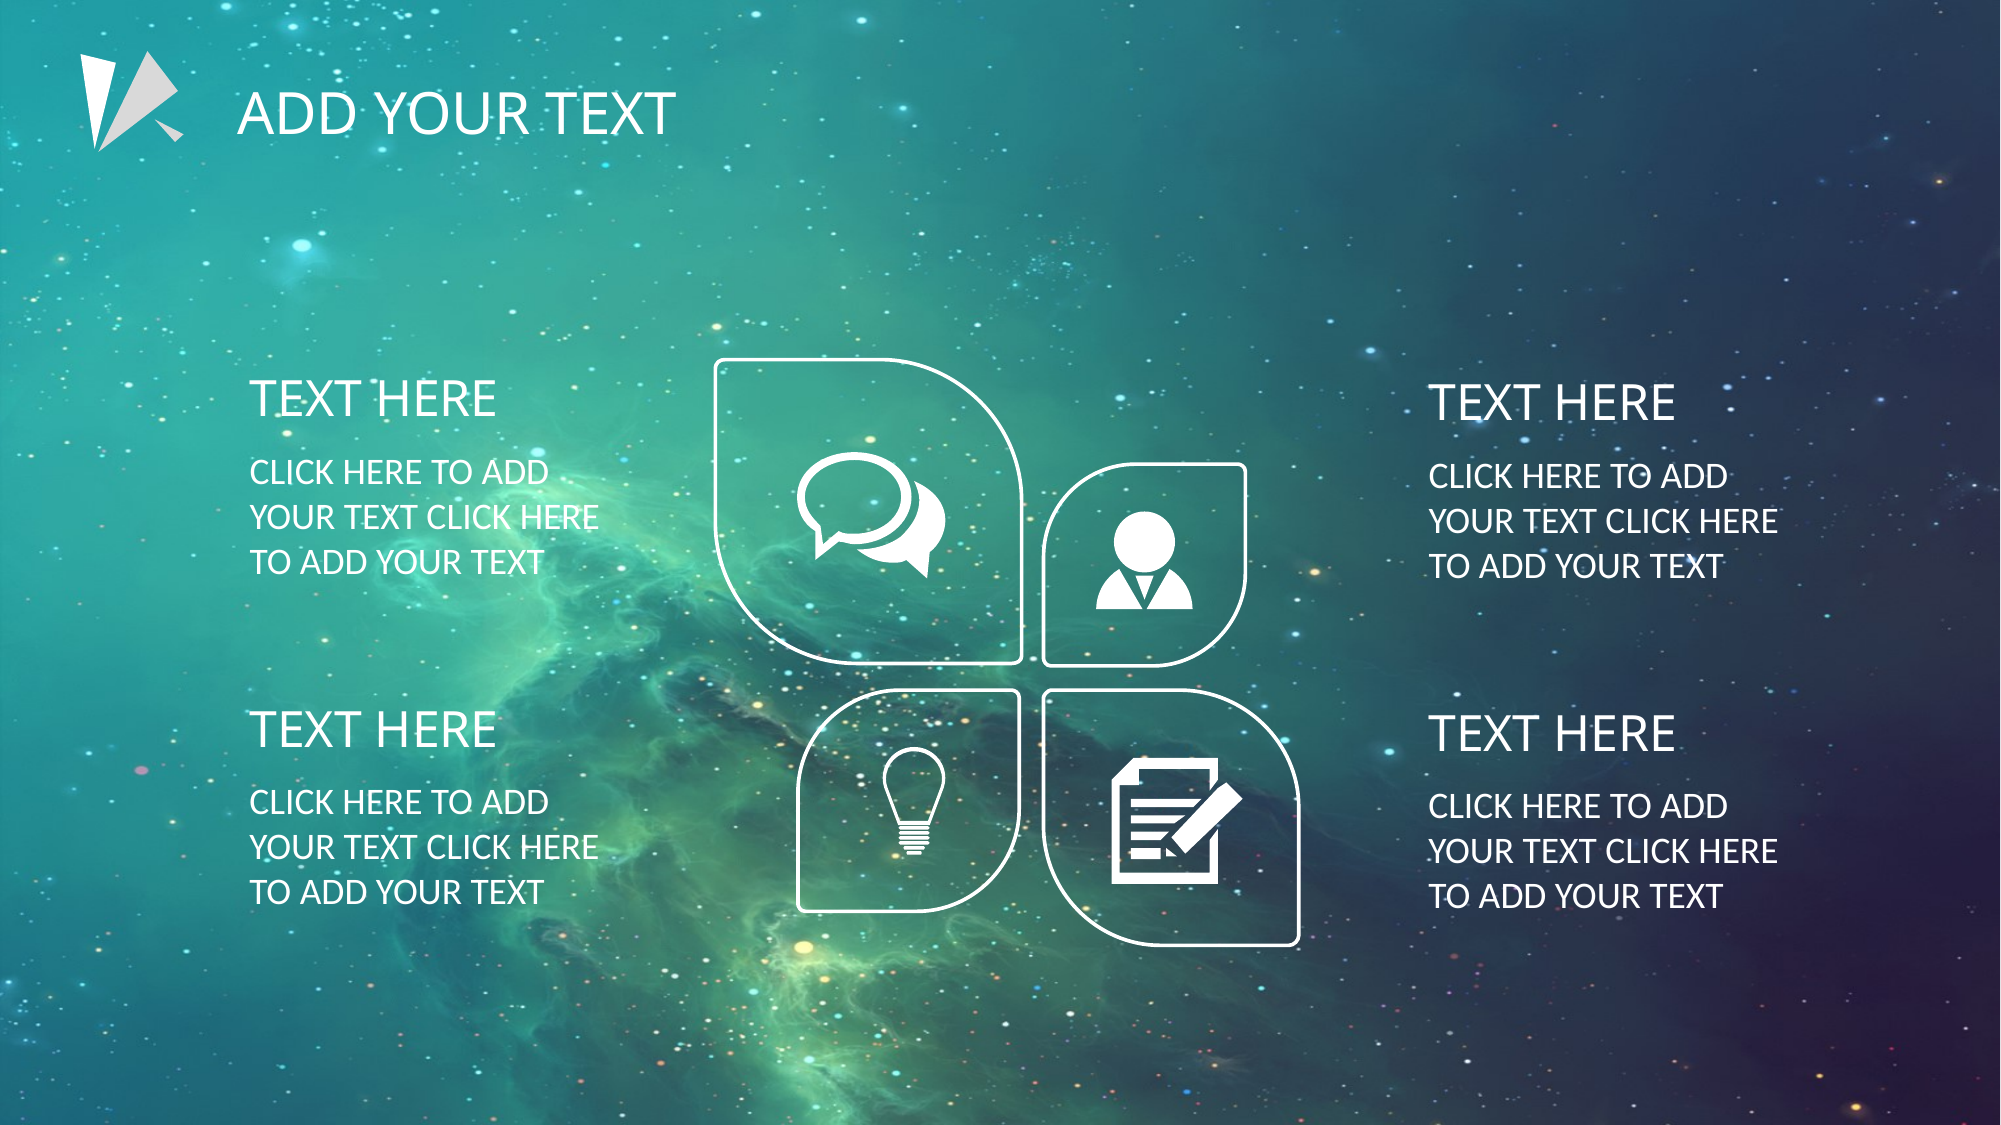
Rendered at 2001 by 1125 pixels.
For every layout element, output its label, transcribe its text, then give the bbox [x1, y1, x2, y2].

text_box TEXT HERE [234, 359, 601, 435]
picture [0, 0, 2001, 1125]
text_box CLICK HERE TO ADD YOUR TEXT CLICK HERE TO ADD YOUR TEXT [234, 769, 653, 965]
text_box TEXT HERE [1413, 363, 1780, 439]
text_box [715, 359, 1299, 946]
text_box CLICK HERE TO ADD YOUR TEXT CLICK HERE TO ADD YOUR TEXT [1413, 773, 1832, 969]
text_box CLICK HERE TO ADD YOUR TEXT CLICK HERE TO ADD YOUR TEXT [1413, 443, 1832, 638]
text_box ADD YOUR TEXT [222, 68, 742, 154]
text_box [69, 57, 175, 146]
text_box TEXT HERE [234, 690, 601, 765]
text_box TEXT HERE [1413, 694, 1780, 769]
text_box CLICK HERE TO ADD YOUR TEXT CLICK HERE TO ADD YOUR TEXT [234, 439, 653, 634]
